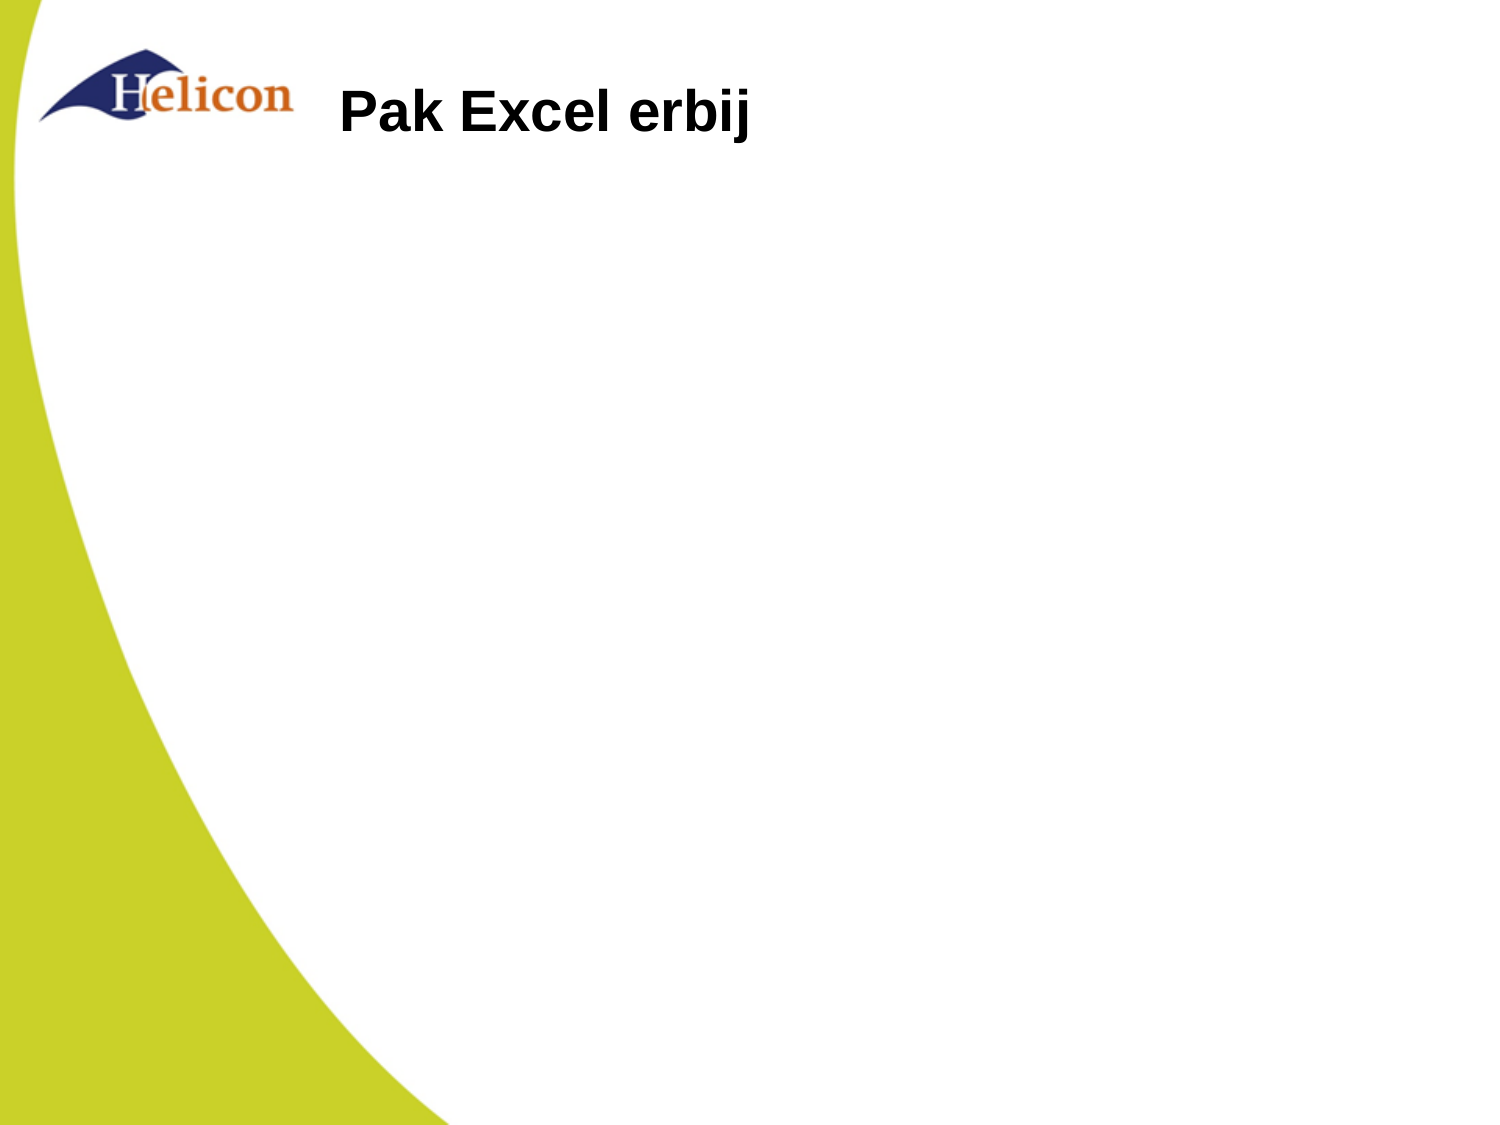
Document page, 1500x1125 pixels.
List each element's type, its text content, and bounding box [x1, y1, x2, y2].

title Pak Excel erbij [324, 54, 1415, 161]
picture [0, 0, 1500, 1125]
